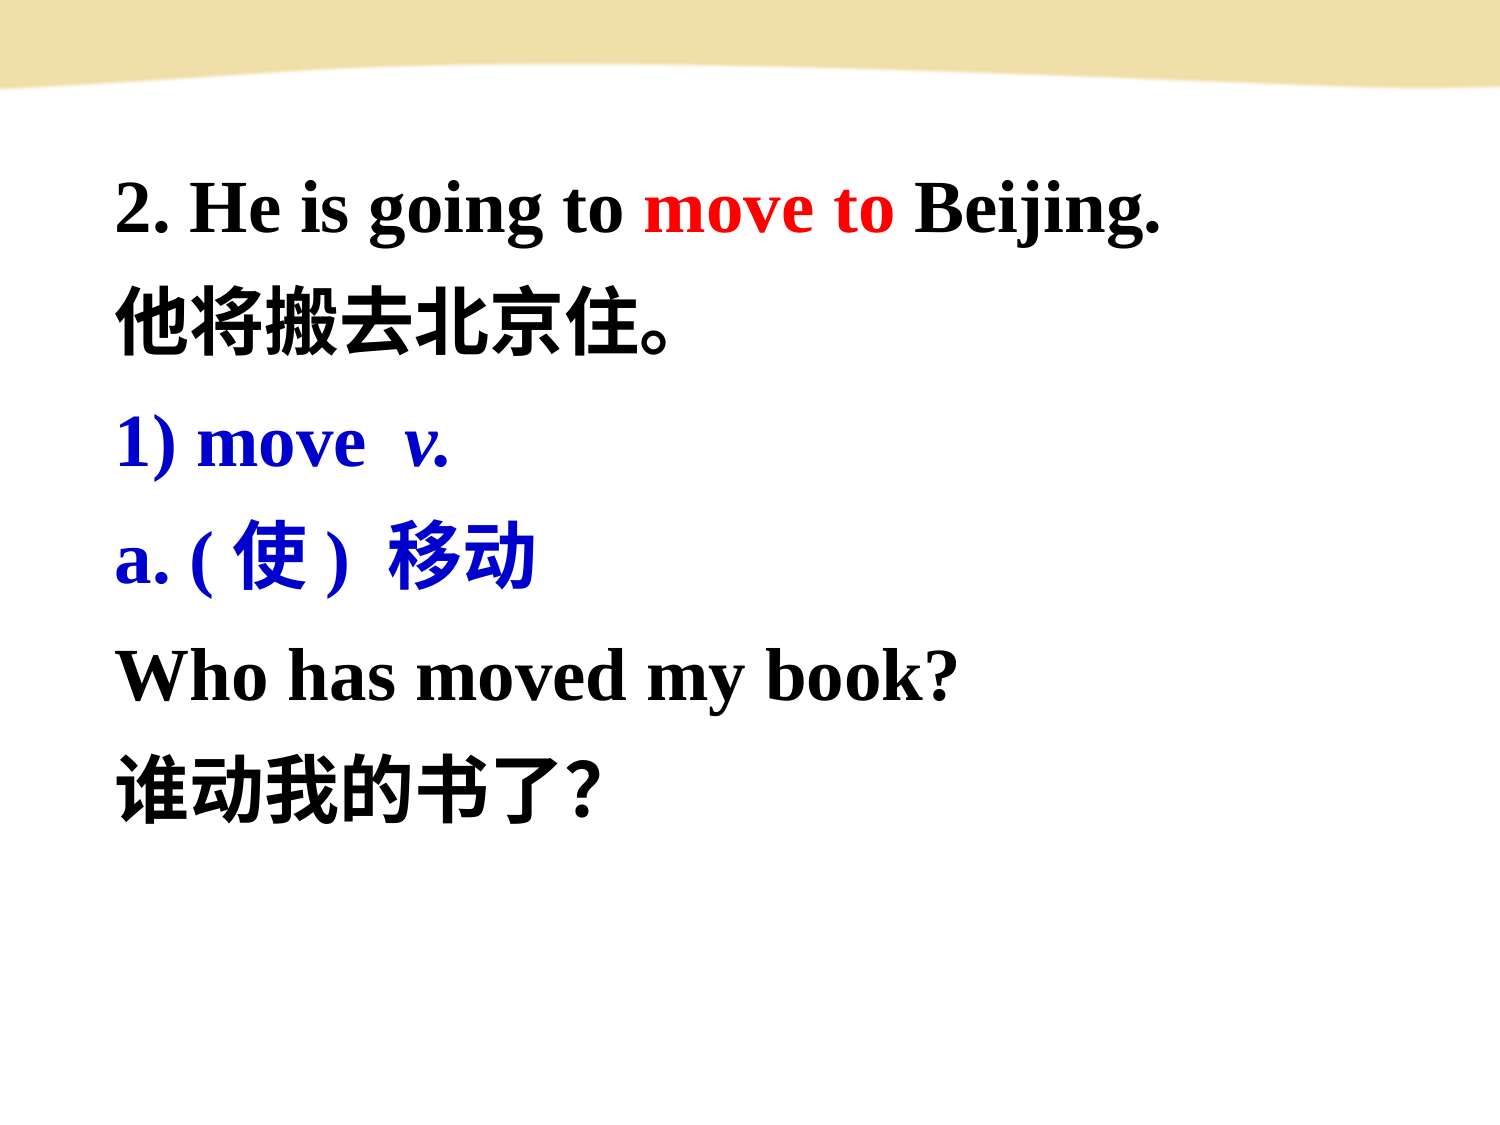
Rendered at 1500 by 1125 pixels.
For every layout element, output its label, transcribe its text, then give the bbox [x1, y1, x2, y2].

subtitle 2. He is going to move to Beijing. 他将搬去北京住。 1) move v. a. (使) 移动 Who has moved my book? 谁动我的书了？ [99, 149, 1500, 977]
picture [0, 0, 1500, 1125]
